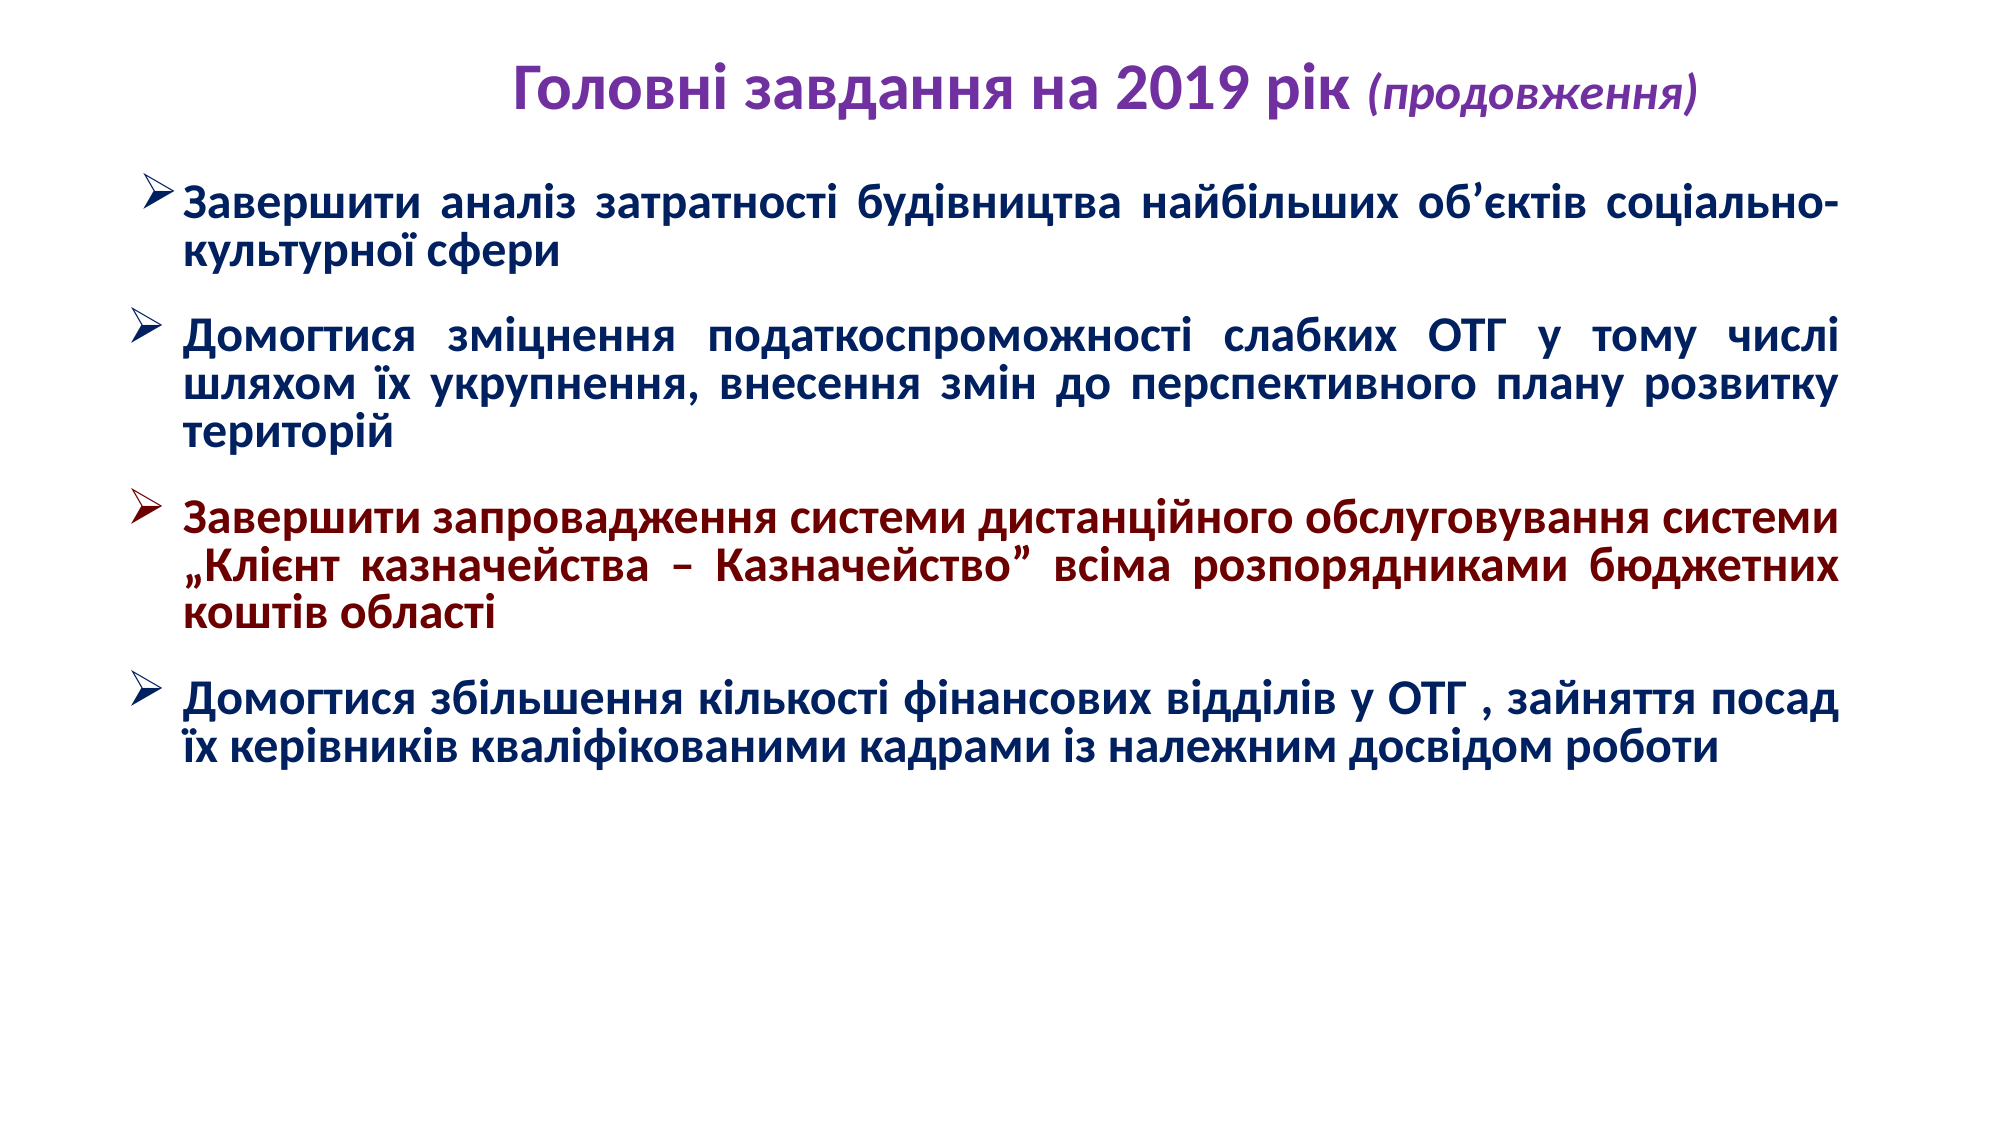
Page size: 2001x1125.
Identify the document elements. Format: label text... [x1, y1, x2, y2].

text_box Головні завдання на 2019 рік (продовження) [474, 35, 1723, 130]
text_box Завершити аналіз затратності будівництва найбільших об’єктів соціально-культурної сфери Домогтися зміцнення податкоспроможності слабких ОТГ у тому числі шляхом їх укрупнення, внесення змін до перспективного плану розвитку територій Завершити запровадження системи дистанційного обслуговування системи „Клієнт казначейства – Казначейство” всіма розпорядниками бюджетних коштів області Домогтися збільшення кількості фінансових відділів у ОТГ , зайняття посад їх керівників кваліфікованими кадрами із належним досвідом роботи [112, 172, 1856, 1001]
